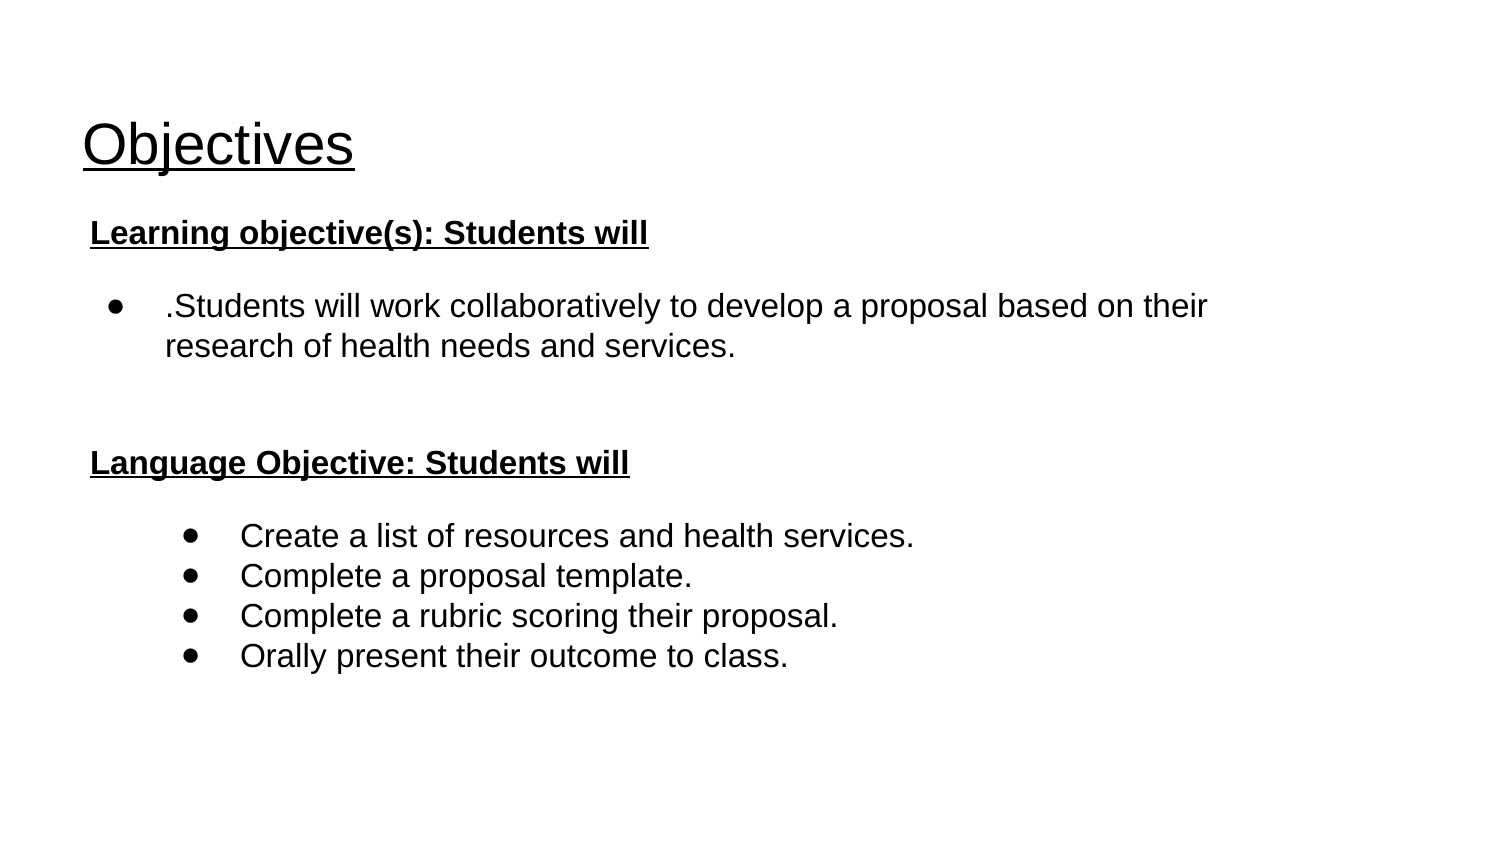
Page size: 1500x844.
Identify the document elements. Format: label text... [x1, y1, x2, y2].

title Objectives [75, 35, 1263, 177]
list Learning objective(s): Students will .Students will work collaboratively to develop a proposal based on their research of health needs and services. Language Objective: Students will Create a list of resources and health services. Complete a proposal template. Complete a rubric scoring their proposal. Orally present their outcome to class. [75, 198, 1263, 795]
